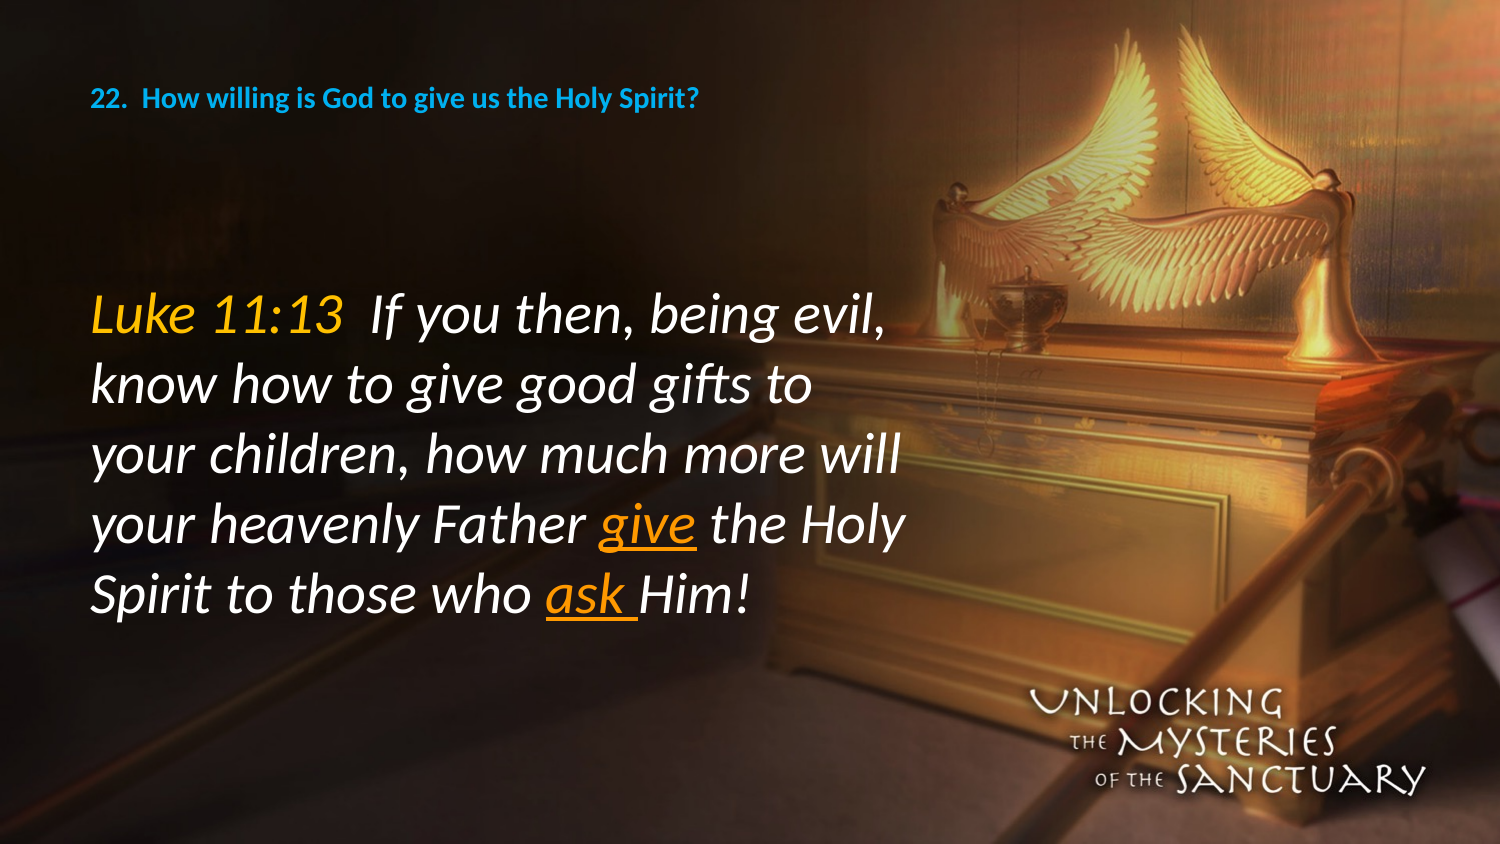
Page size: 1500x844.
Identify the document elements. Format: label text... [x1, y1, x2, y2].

picture [0, 0, 1500, 844]
title 22. How willing is God to give us the Holy Spirit? [75, 33, 1425, 175]
list Luke 11:13 If you then, being evil, know how to give good gifts to your children, how much more will your heavenly Father give the Holy Spirit to those who ask Him! [75, 267, 934, 754]
